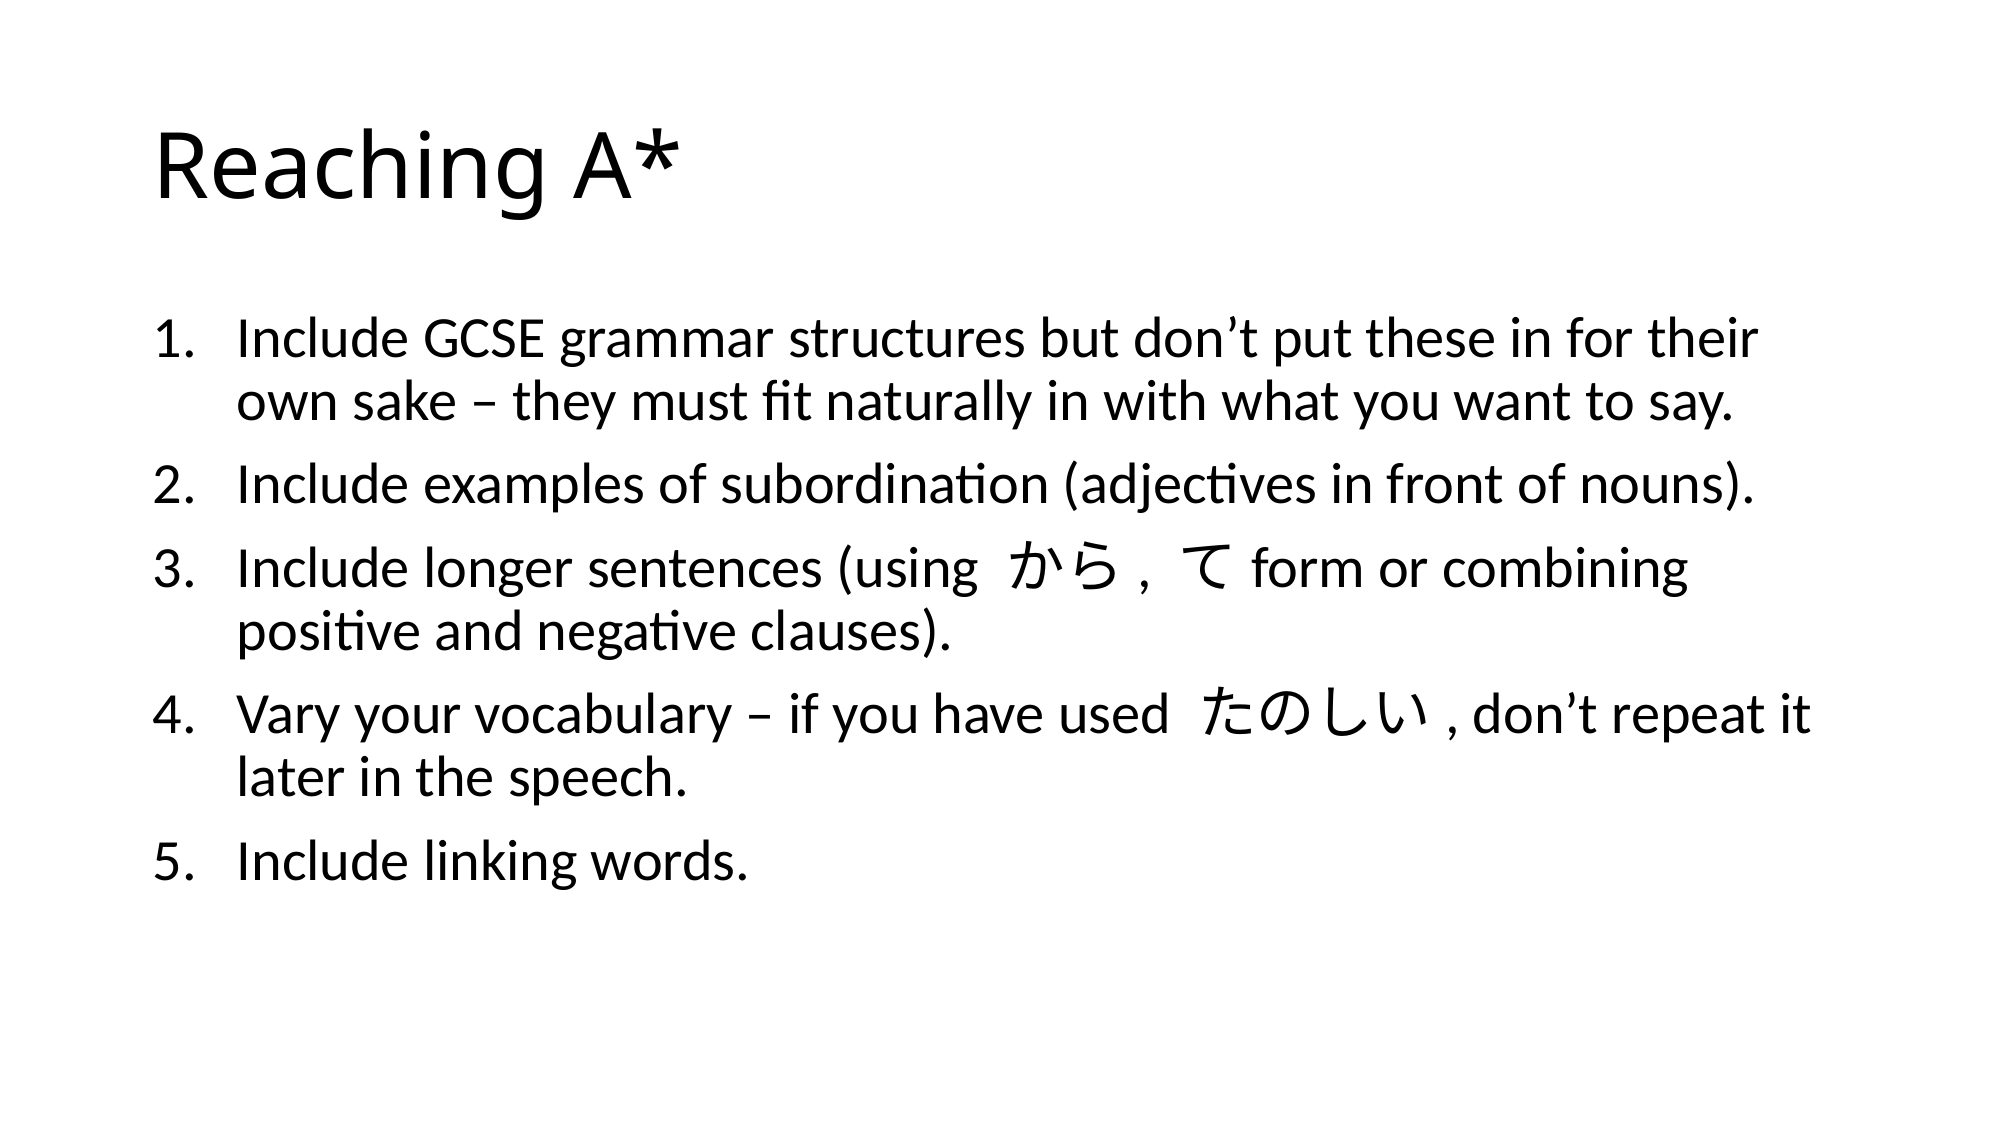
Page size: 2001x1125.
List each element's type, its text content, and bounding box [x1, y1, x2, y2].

title Reaching A* [137, 59, 1863, 278]
list Include GCSE grammar structures but don’t put these in for their own sake – they must fit naturally in with what you want to say. Include examples of subordination (adjectives in front of nouns). Include longer sentences (using から, てform or combining positive and negative clauses). Vary your vocabulary – if you have used たのしい, don’t repeat it later in the speech. Include linking words. [137, 299, 1863, 1014]
